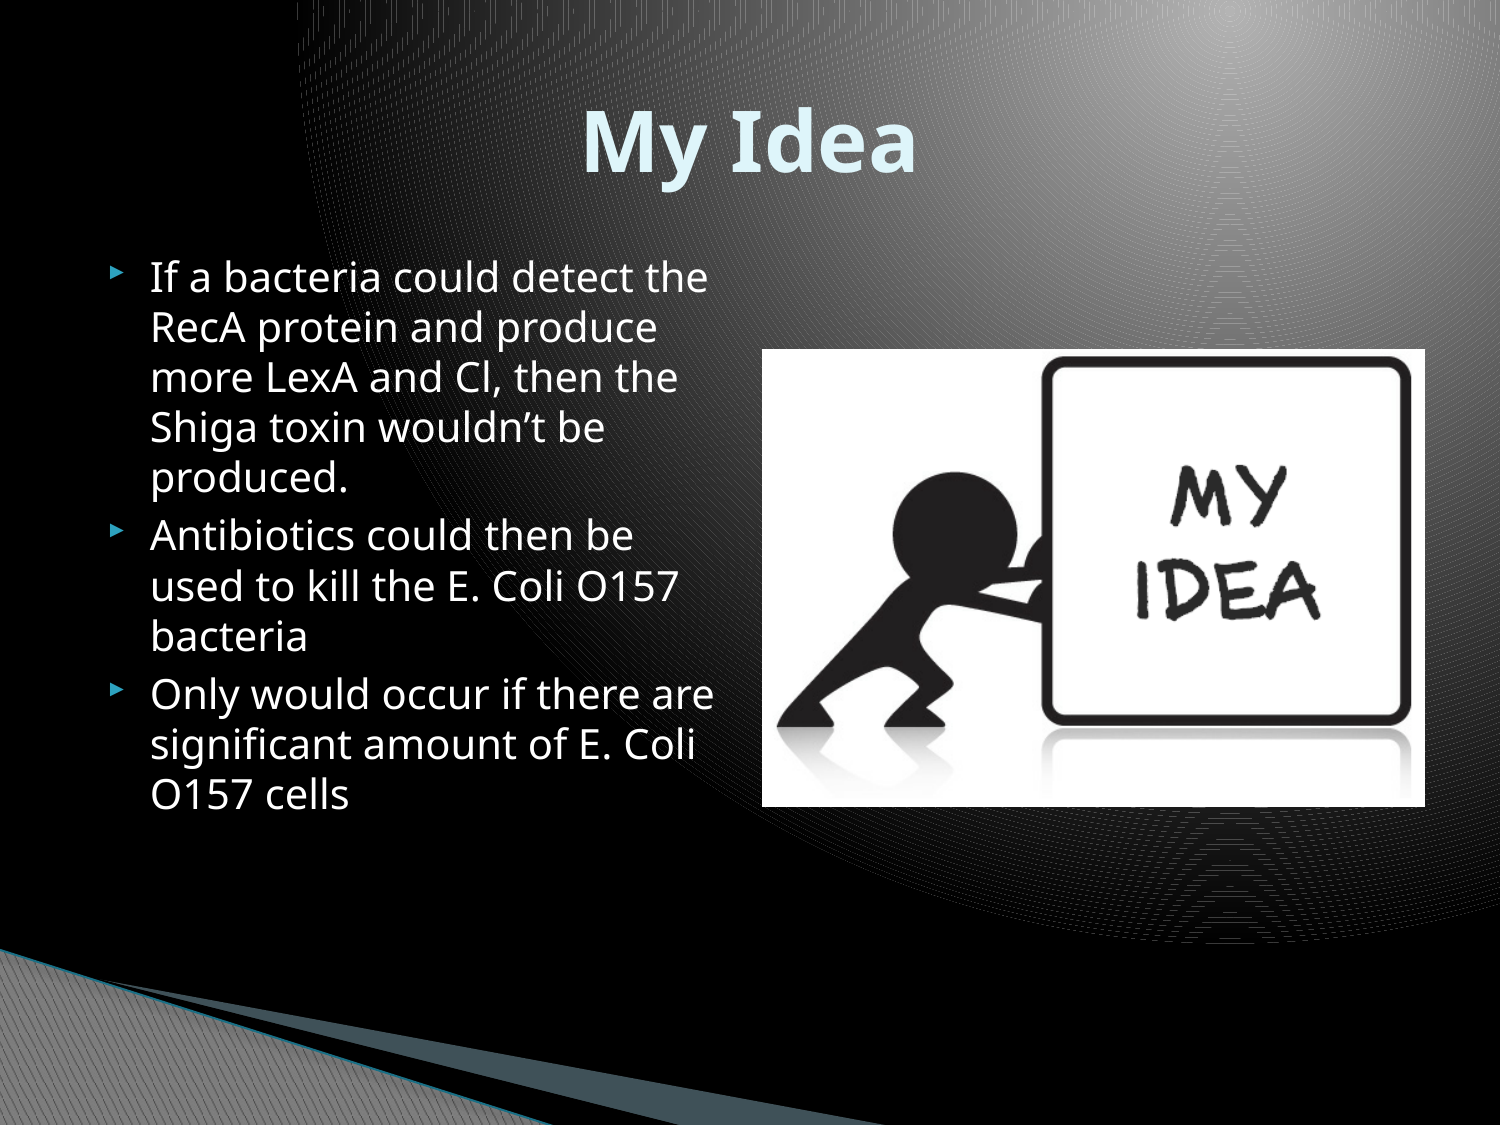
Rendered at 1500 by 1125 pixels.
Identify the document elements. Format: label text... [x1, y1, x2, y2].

list If a bacteria could detect the RecA protein and produce more LexA and Cl, then the Shiga toxin wouldn’t be produced. Antibiotics could then be used to kill the E. Coli O157 bacteria Only would occur if there are significant amount of E. Coli O157 cells [75, 243, 738, 986]
picture [0, 952, 543, 1125]
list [762, 349, 1426, 808]
title My Idea [75, 45, 1425, 233]
